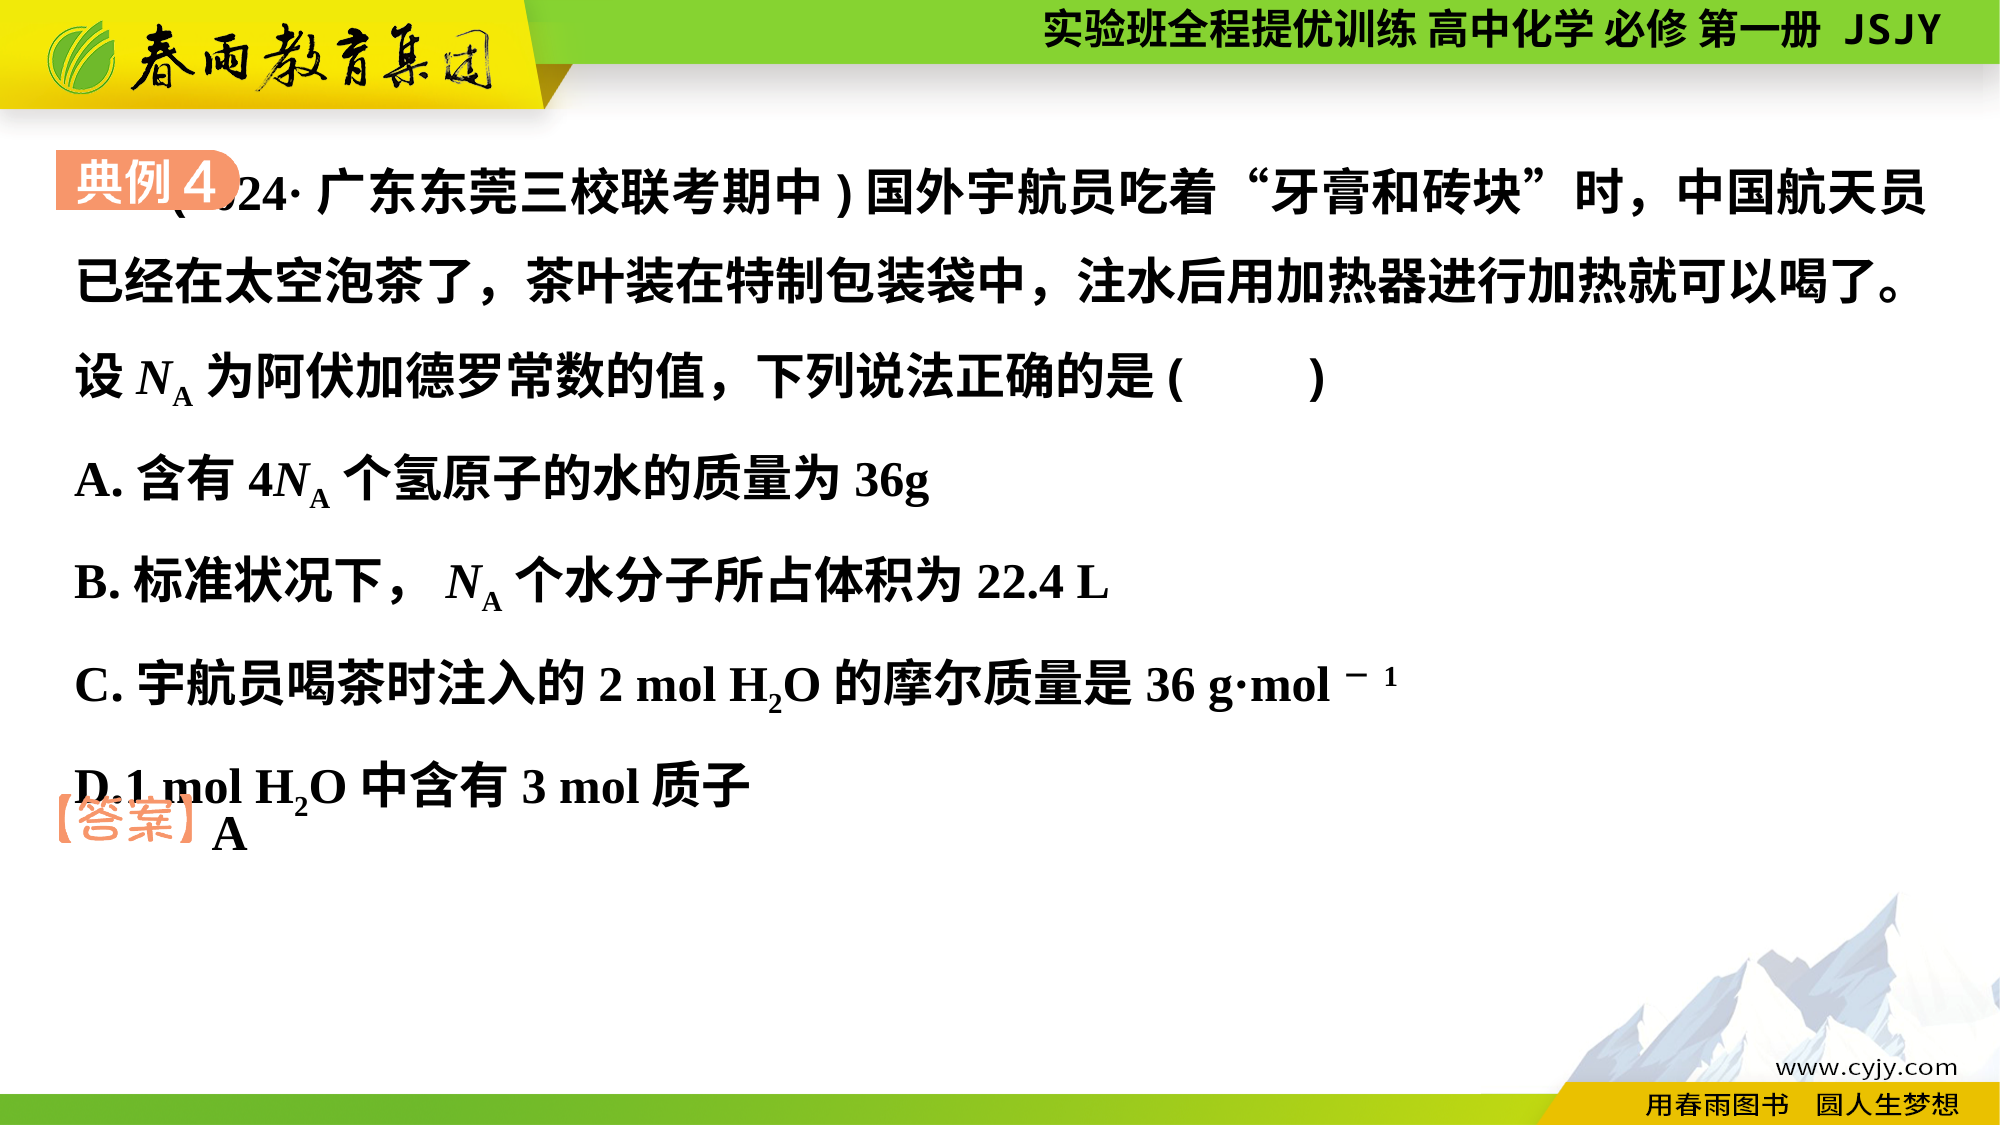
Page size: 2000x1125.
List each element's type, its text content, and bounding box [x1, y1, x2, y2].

text_box A [59, 762, 1944, 868]
list (2024·广东东莞三校联考期中)国外宇航员吃着“牙膏和砖块”时，中国航天员已经在太空泡茶了，茶叶装在特制包装袋中，注水后用加热器进行加热就可以喝了。设NA为阿伏加德罗常数的值，下列说法正确的是( ) A.含有4NA个氢原子的水的质量为36g B.标准状况下，NA个水分子所占体积为22.4 L C.宇航员喝茶时注入的2 mol H2O的摩尔质量是36 g·mol－1 D.1 mol H2O中含有3 mol质子 [59, 122, 1944, 762]
picture [0, 0, 2000, 1125]
